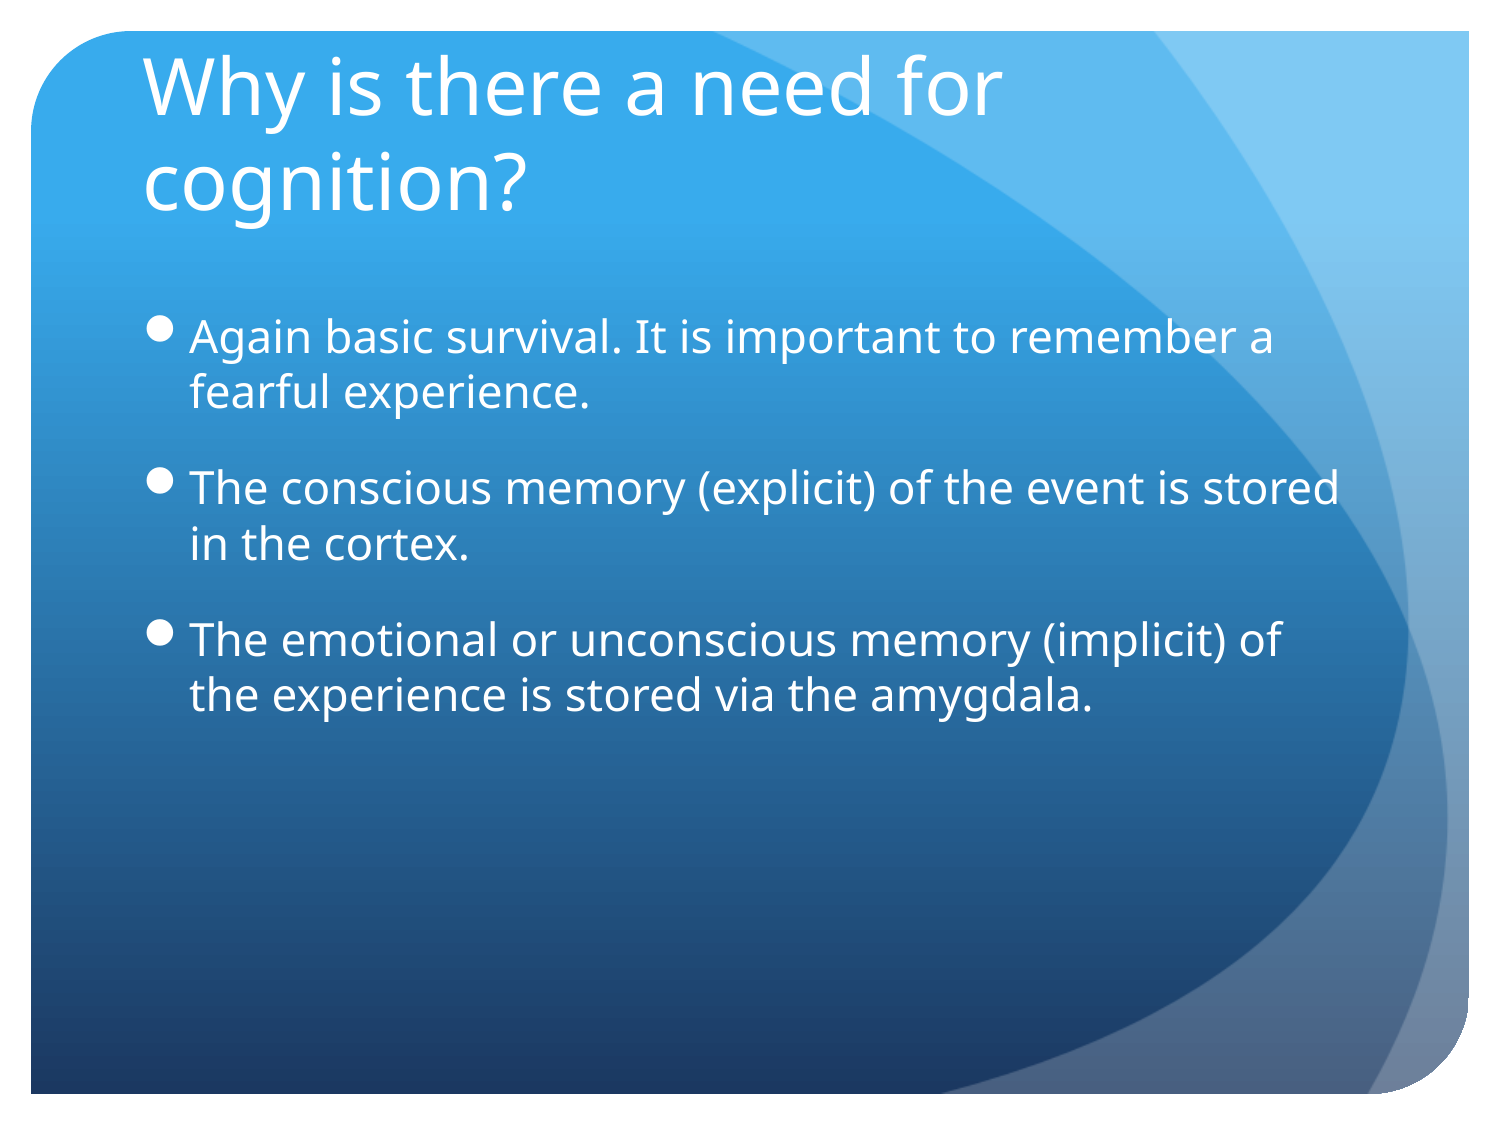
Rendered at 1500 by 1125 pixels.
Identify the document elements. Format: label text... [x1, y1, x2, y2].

picture [24, 30, 1473, 1094]
title Why is there a need for cognition? [127, 62, 1372, 234]
list Again basic survival. It is important to remember a fearful experience. The conscious memory (explicit) of the event is stored in the cortex. The emotional or unconscious memory (implicit) of the experience is stored via the amygdala. [127, 299, 1372, 991]
